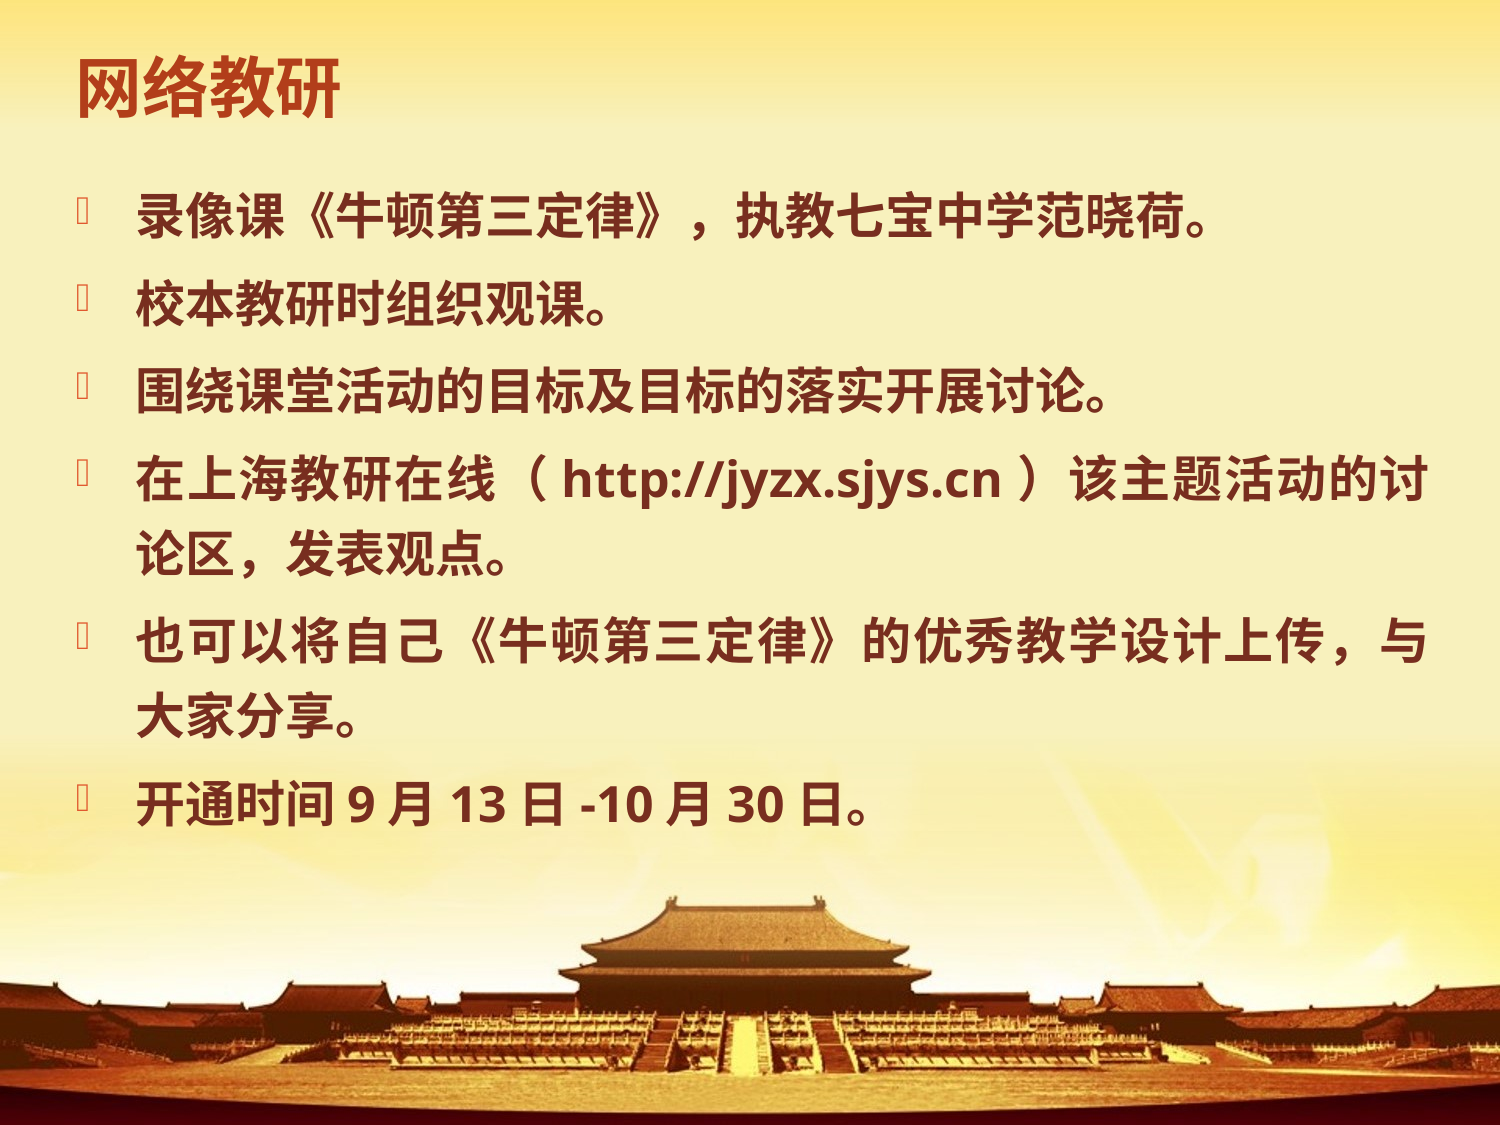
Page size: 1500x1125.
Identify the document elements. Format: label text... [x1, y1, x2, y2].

title 网络教研 [60, 31, 1445, 151]
picture [0, 0, 1500, 1125]
list 录像课《牛顿第三定律》，执教七宝中学范晓荷。 校本教研时组织观课。 围绕课堂活动的目标及目标的落实开展讨论。 在上海教研在线（http://jyzx.sjys.cn）该主题活动的讨论区，发表观点。 也可以将自己《牛顿第三定律》的优秀教学设计上传，与大家分享。 开通时间9月13日-10月30日。 [60, 162, 1445, 971]
